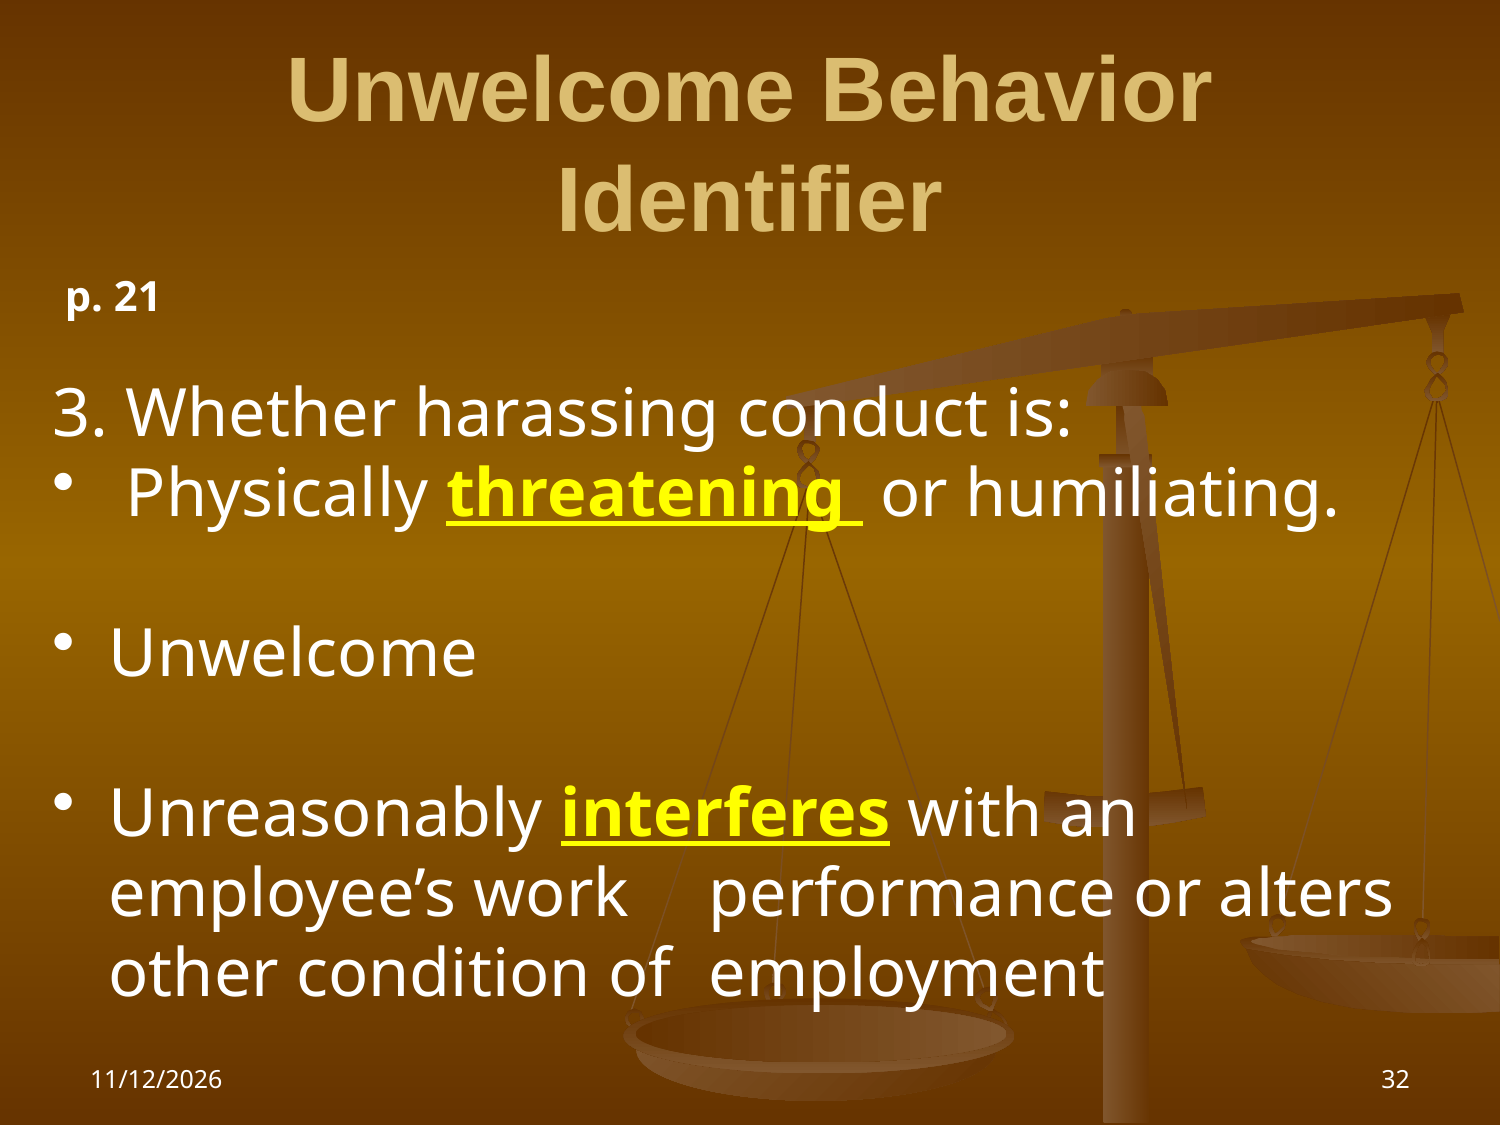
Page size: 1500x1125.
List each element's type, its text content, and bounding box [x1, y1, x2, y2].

text_box 3. Whether harassing conduct is: Physically threatening or humiliating. Unwelcome Unreasonably interferes with an employee’s work performance or alters other condition of employment [37, 362, 1438, 1017]
text_box p. 21 [49, 262, 188, 328]
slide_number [74, 1029, 426, 1106]
title Unwelcome Behavior Identifier [74, 45, 1426, 234]
slide_number 32 [1074, 1029, 1426, 1106]
